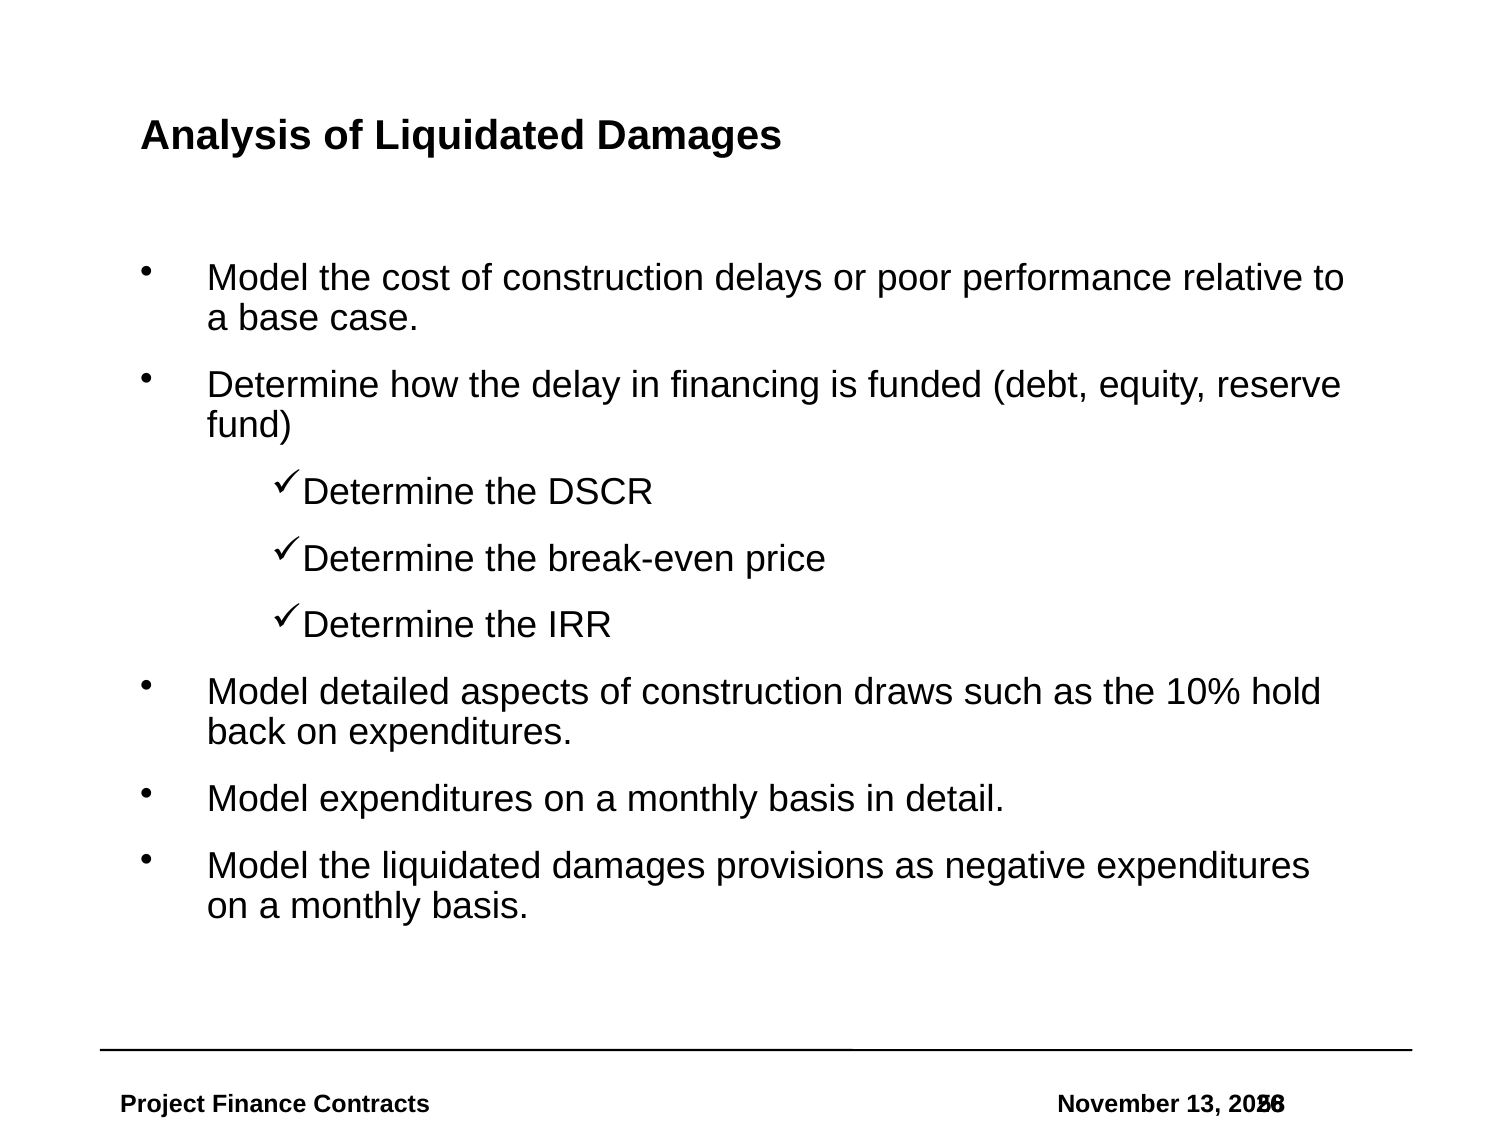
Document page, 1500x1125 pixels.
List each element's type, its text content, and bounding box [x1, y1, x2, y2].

list Model the cost of construction delays or poor performance relative to a base case. Determine how the delay in financing is funded (debt, equity, reserve fund) Determine the DSCR Determine the break-even price Determine the IRR Model detailed aspects of construction draws such as the 10% hold back on expenditures. Model expenditures on a monthly basis in detail. Model the liquidated damages provisions as negative expenditures on a monthly basis. [124, 249, 1376, 1001]
title Analysis of Liquidated Damages [124, 99, 1288, 226]
